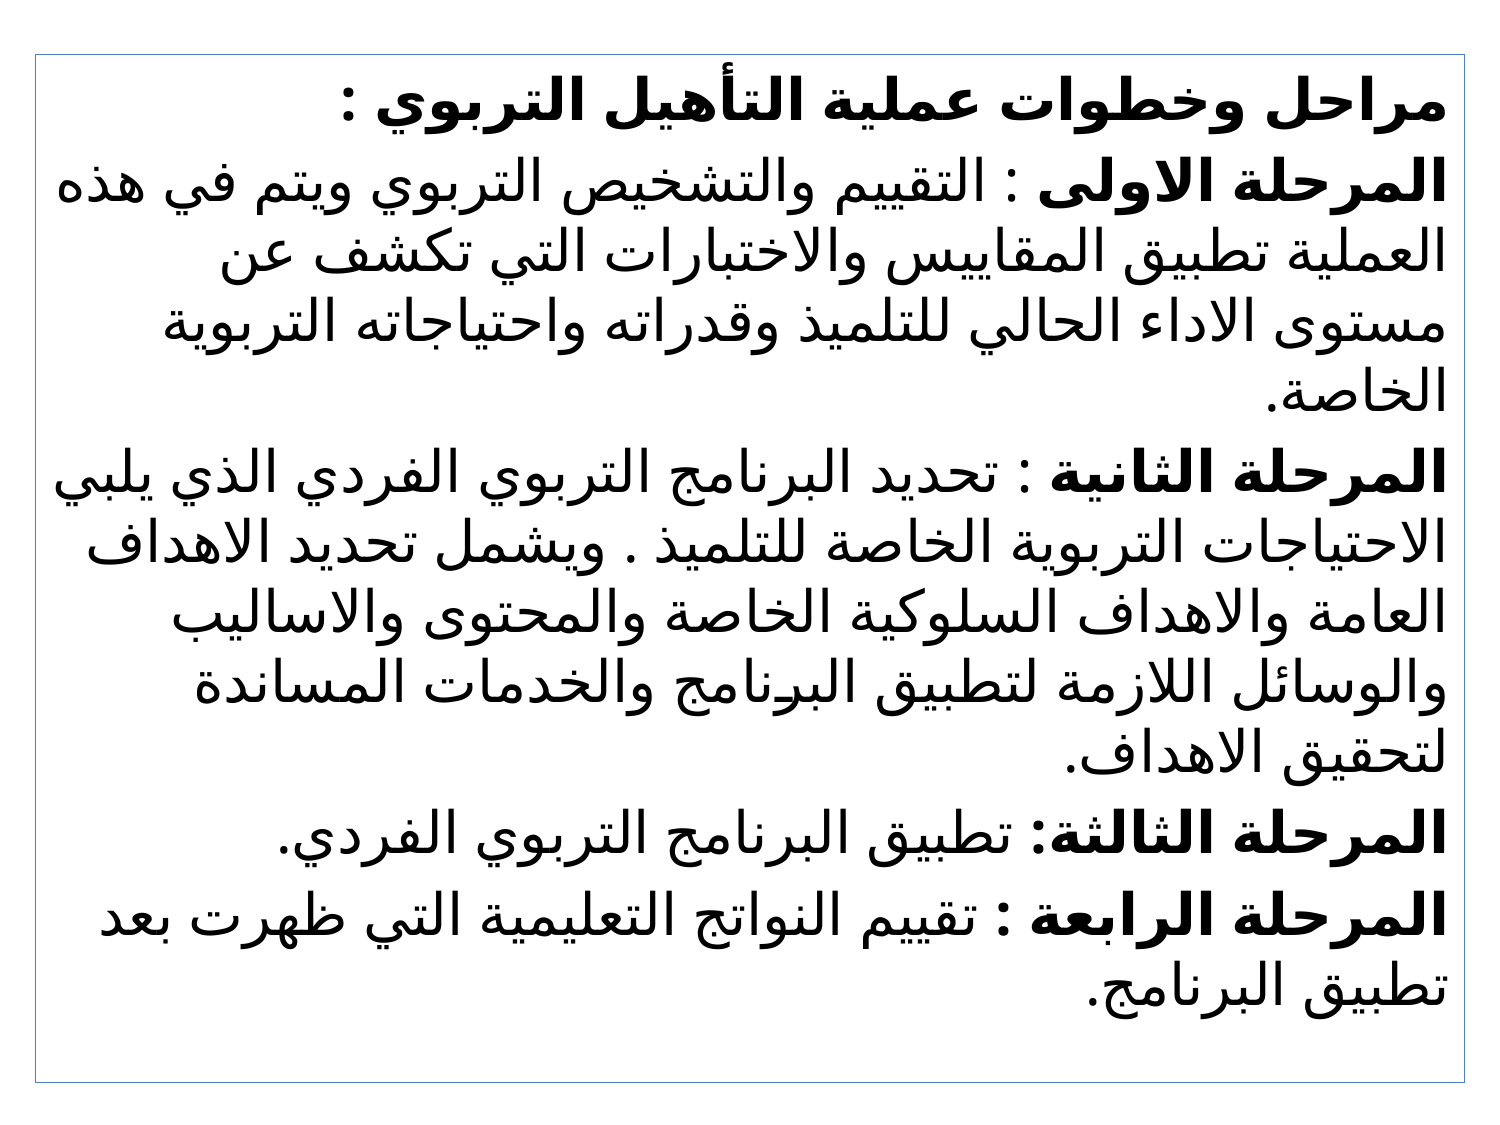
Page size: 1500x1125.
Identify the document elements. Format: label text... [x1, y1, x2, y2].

subtitle مراحل وخطوات عملية التأهيل التربوي : المرحلة الاولى : التقييم والتشخيص التربوي ويتم في هذه العملية تطبيق المقاييس والاختبارات التي تكشف عن مستوى الاداء الحالي للتلميذ وقدراته واحتياجاته التربوية الخاصة. المرحلة الثانية : تحديد البرنامج التربوي الفردي الذي يلبي الاحتياجات التربوية الخاصة للتلميذ . ويشمل تحديد الاهداف العامة والاهداف السلوكية الخاصة والمحتوى والاساليب والوسائل اللازمة لتطبيق البرنامج والخدمات المساندة لتحقيق الاهداف. المرحلة الثالثة: تطبيق البرنامج التربوي الفردي. المرحلة الرابعة : تقييم النواتج التعليمية التي ظهرت بعد تطبيق البرنامج. [35, 54, 1465, 1083]
